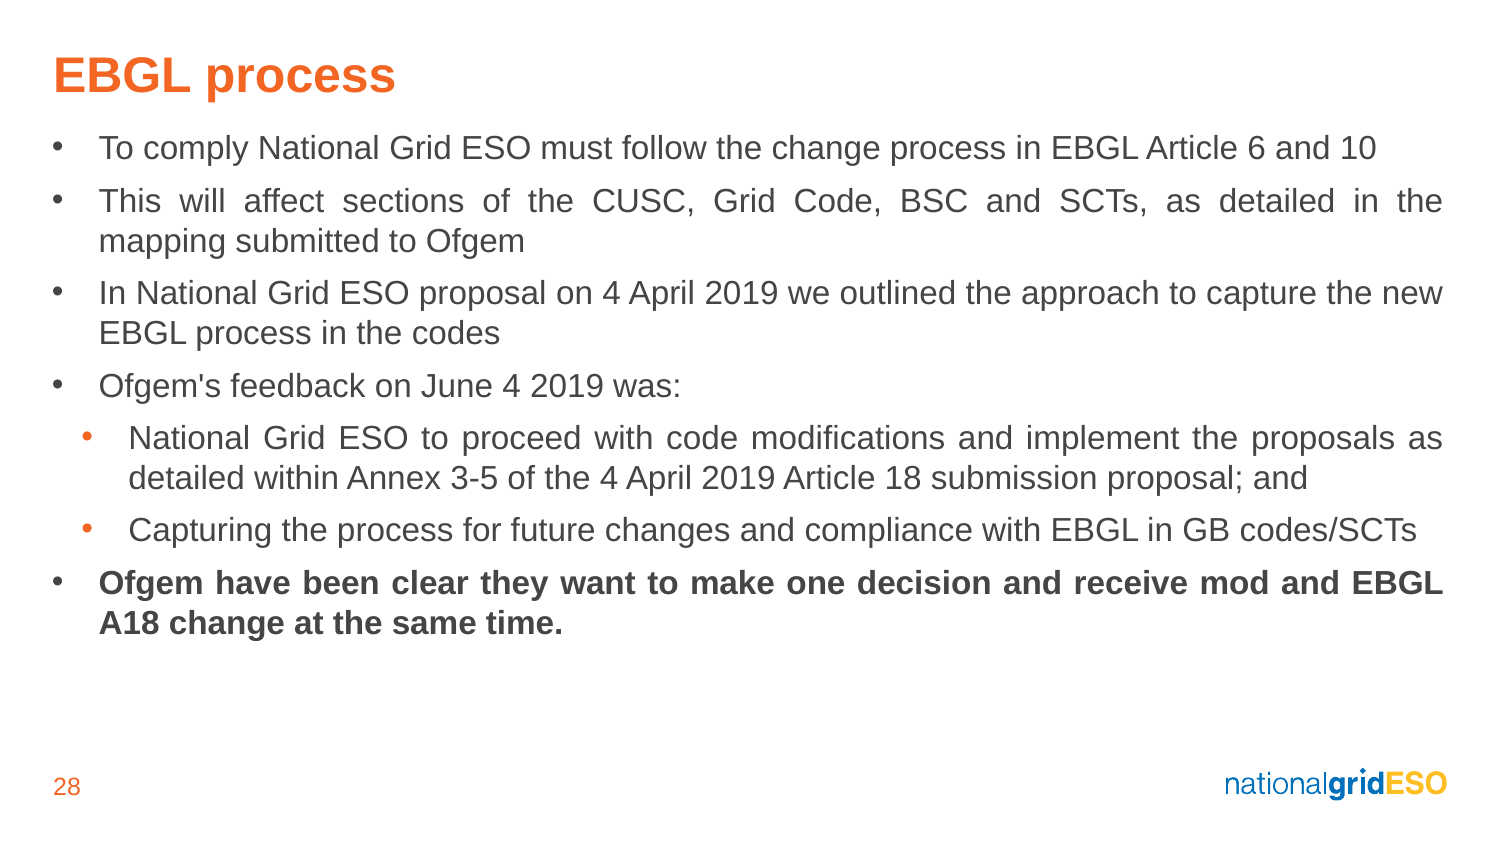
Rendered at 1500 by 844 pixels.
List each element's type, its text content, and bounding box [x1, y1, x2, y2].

list To comply National Grid ESO must follow the change process in EBGL Article 6 and 10 This will affect sections of the CUSC, Grid Code, BSC and SCTs, as detailed in the mapping submitted to Ofgem In National Grid ESO proposal on 4 April 2019 we outlined the approach to capture the new EBGL process in the codes Ofgem's feedback on June 4 2019 was: National Grid ESO to proceed with code modifications and implement the proposals as detailed within Annex 3-5 of the 4 April 2019 Article 18 submission proposal; and Capturing the process for future changes and compliance with EBGL in GB codes/SCTs Ofgem have been clear they want to make one decision and receive mod and EBGL A18 change at the same time. [51, 126, 1446, 647]
title EBGL process [53, 54, 1447, 103]
